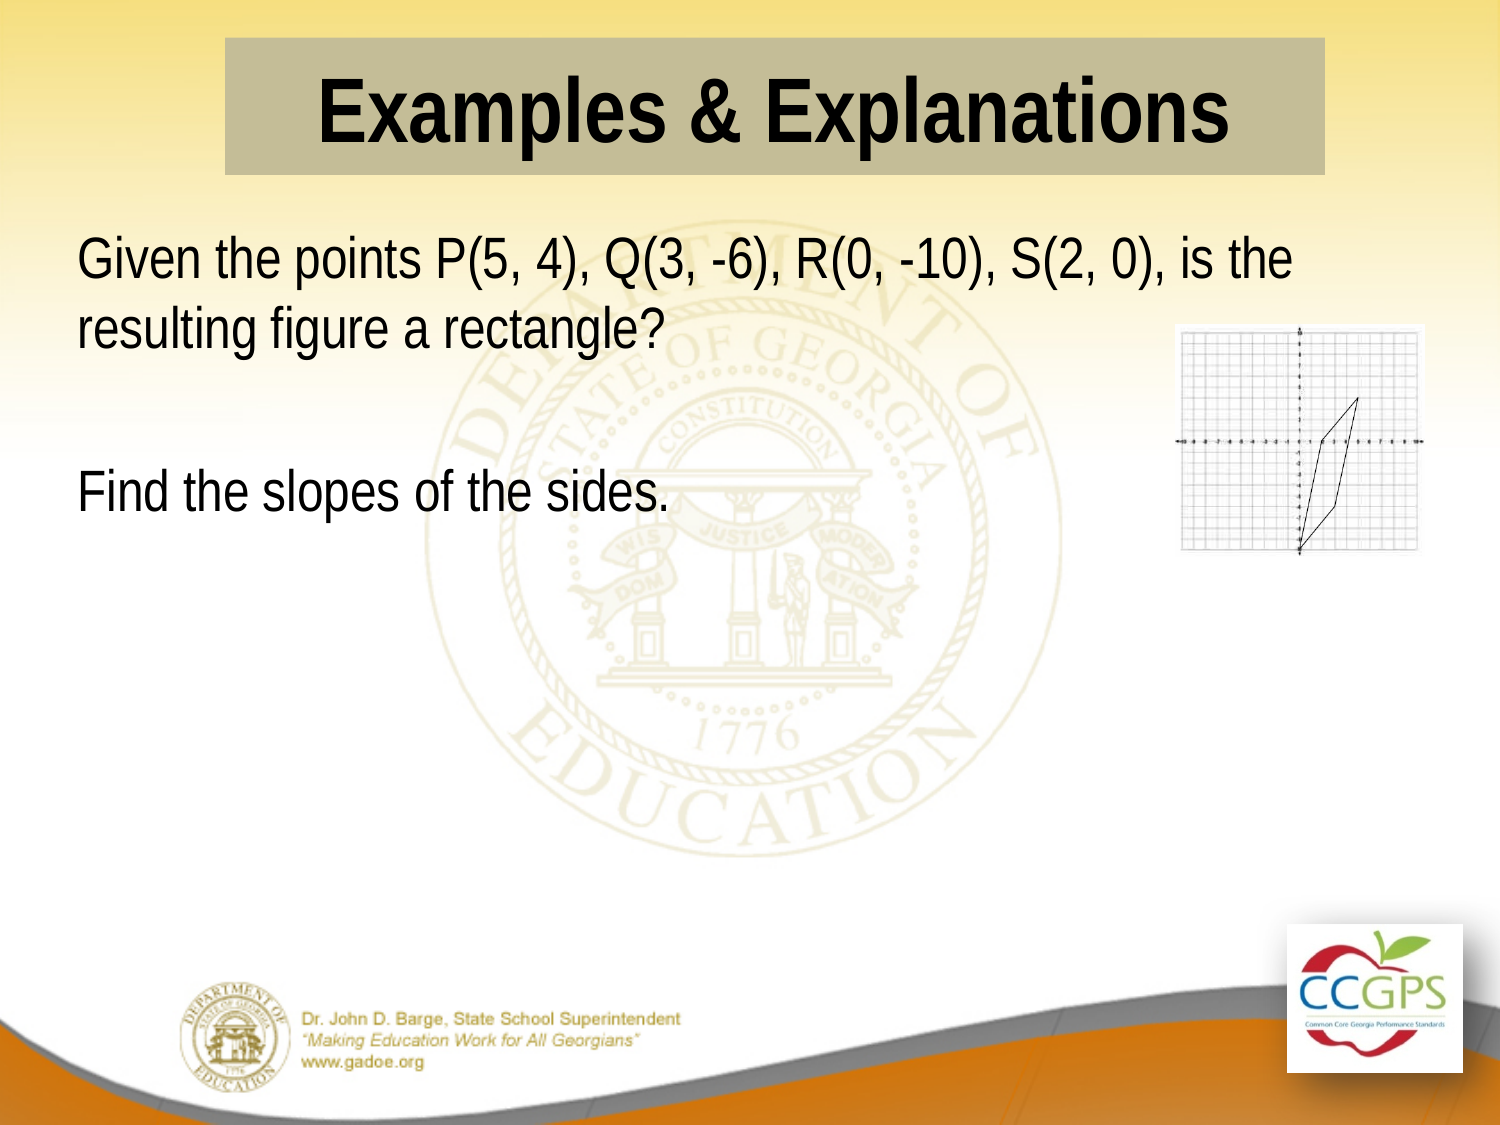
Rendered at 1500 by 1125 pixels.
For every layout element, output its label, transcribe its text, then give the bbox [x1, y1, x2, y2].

subtitle Given the points P(5, 4), Q(3, -6), R(0, -10), S(2, 0), is the resulting figure a rectangle? Find the slopes of the sides. [62, 212, 1438, 926]
title Examples & Explanations [224, 37, 1326, 176]
picture [0, 0, 1500, 1125]
